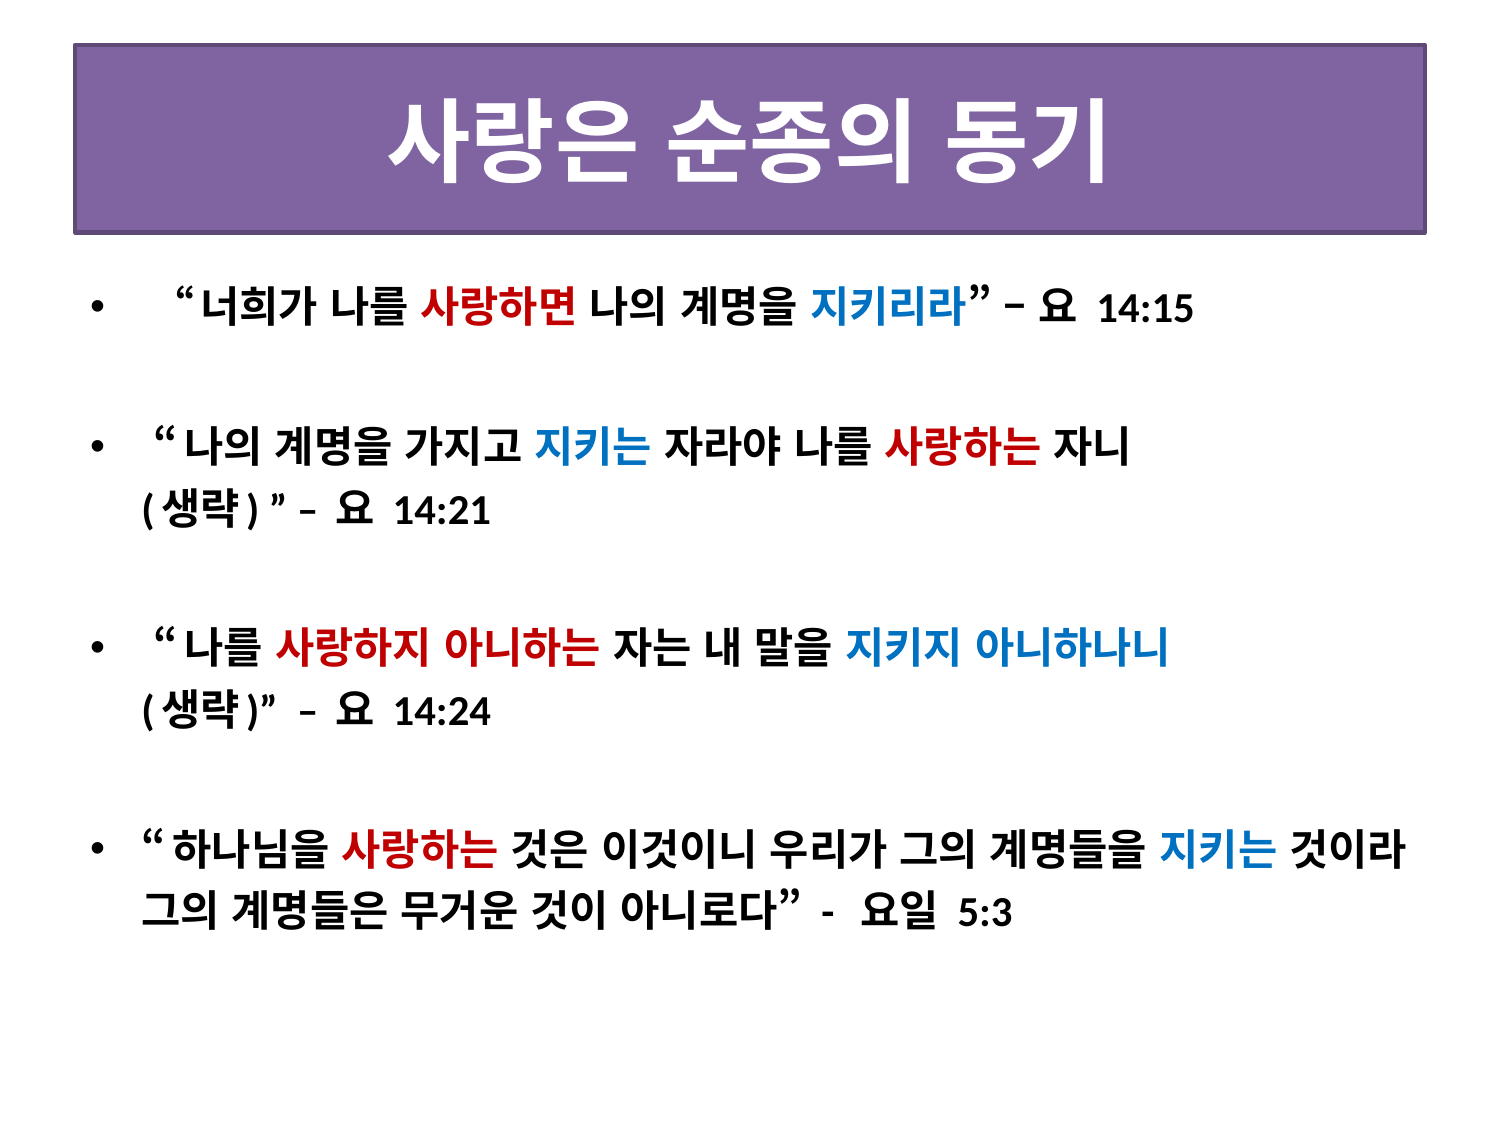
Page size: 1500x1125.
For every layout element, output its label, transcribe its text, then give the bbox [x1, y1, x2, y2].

title 사랑은 순종의 동기 [73, 43, 1427, 235]
list “너희가 나를 사랑하면 나의 계명을 지키리라” – 요 14:15 “나의 계명을 가지고 지키는 자라야 나를 사랑하는 자니 (생략) ” – 요 14:21 “나를 사랑하지 아니하는 자는 내 말을 지키지 아니하나니 (생략)” – 요 14:24 “하나님을 사랑하는 것은 이것이니 우리가 그의 계명들을 지키는 것이라 그의 계명들은 무거운 것이 아니로다” - 요일 5:3 [75, 262, 1450, 950]
